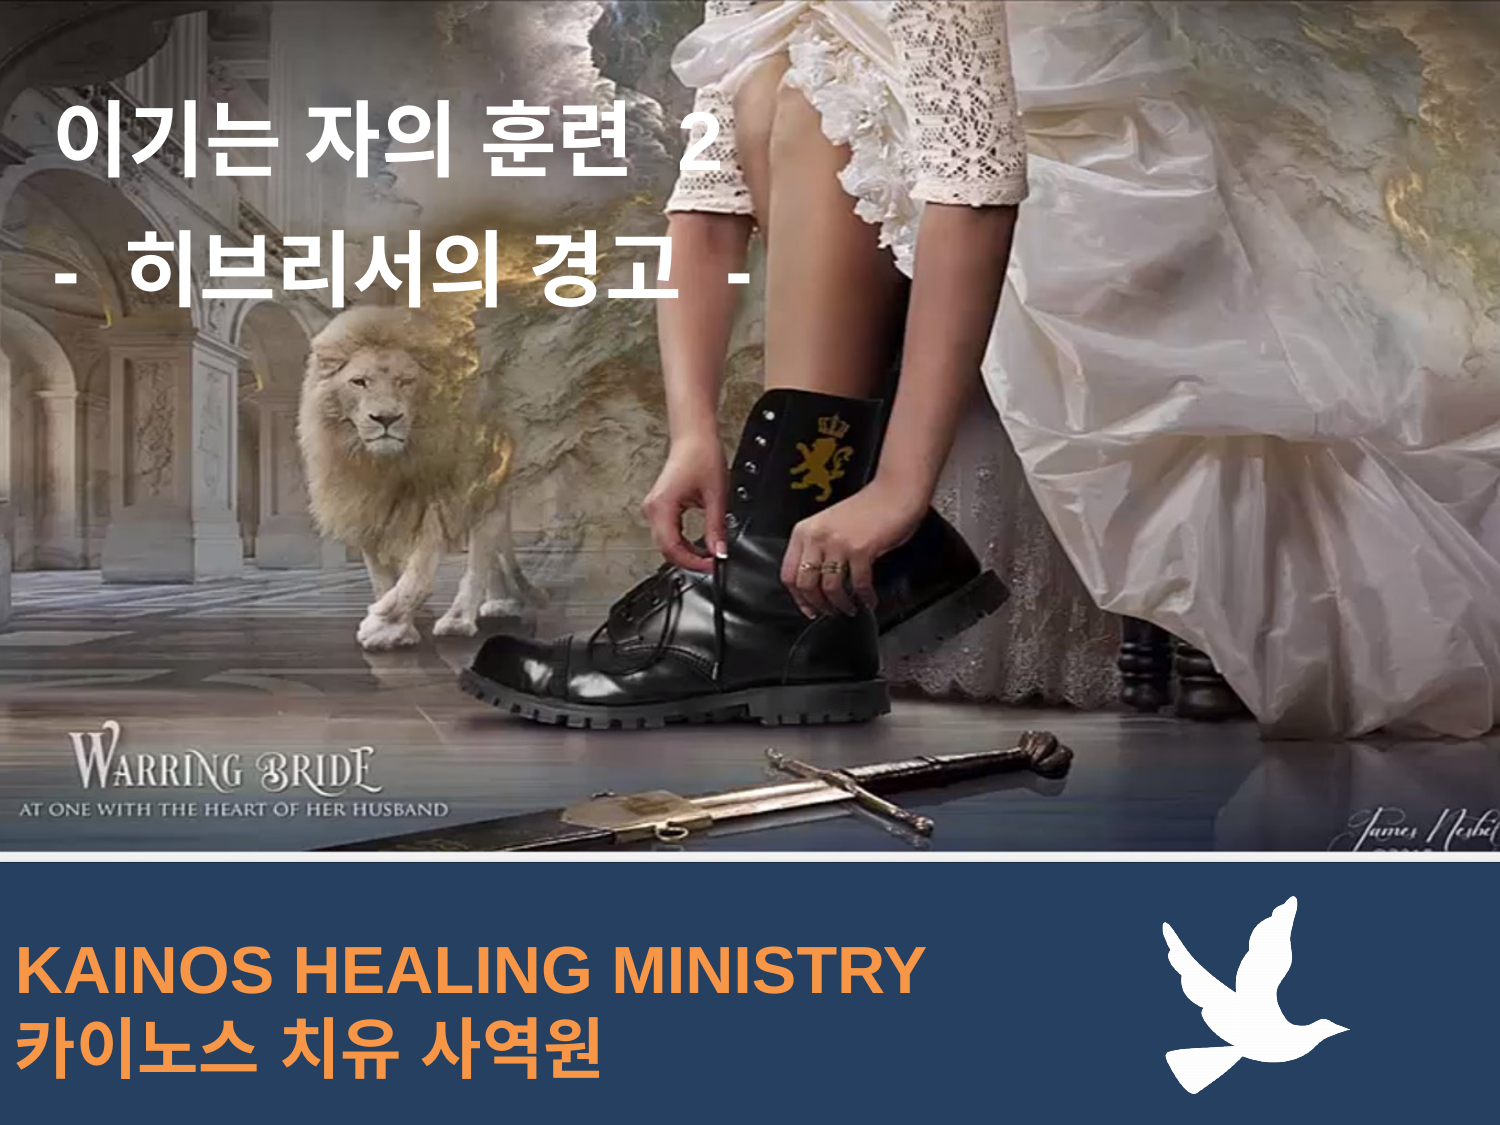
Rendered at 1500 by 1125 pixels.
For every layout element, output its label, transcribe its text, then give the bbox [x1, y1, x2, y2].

picture [1162, 896, 1351, 1094]
text_box KAINOS HEALING MINISTRY 카이노스 치유 사역원 [0, 870, 1500, 1125]
picture [0, 0, 1500, 863]
